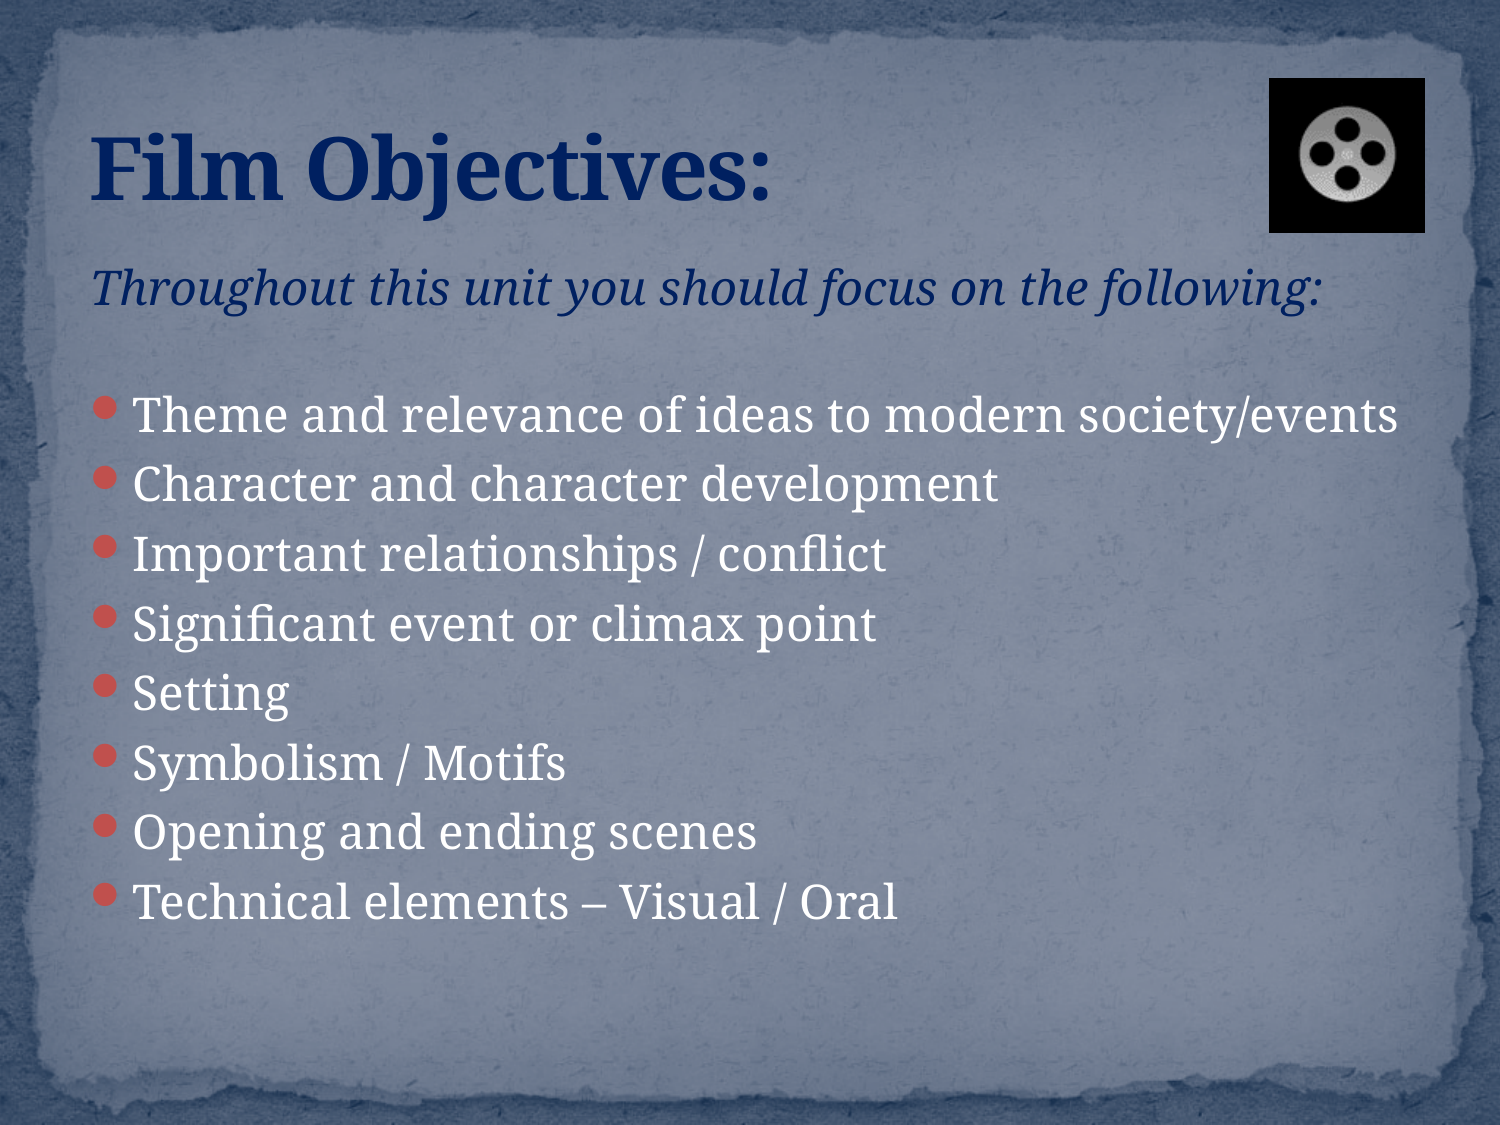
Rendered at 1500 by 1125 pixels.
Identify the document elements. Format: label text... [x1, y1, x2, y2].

picture [1269, 78, 1425, 233]
list Throughout this unit you should focus on the following: Theme and relevance of ideas to modern society/events Character and character development Important relationships / conflict Significant event or climax point Setting Symbolism / Motifs Opening and ending scenes Technical elements – Visual / Oral [75, 249, 1425, 1000]
title Film Objectives: [74, 24, 1425, 225]
